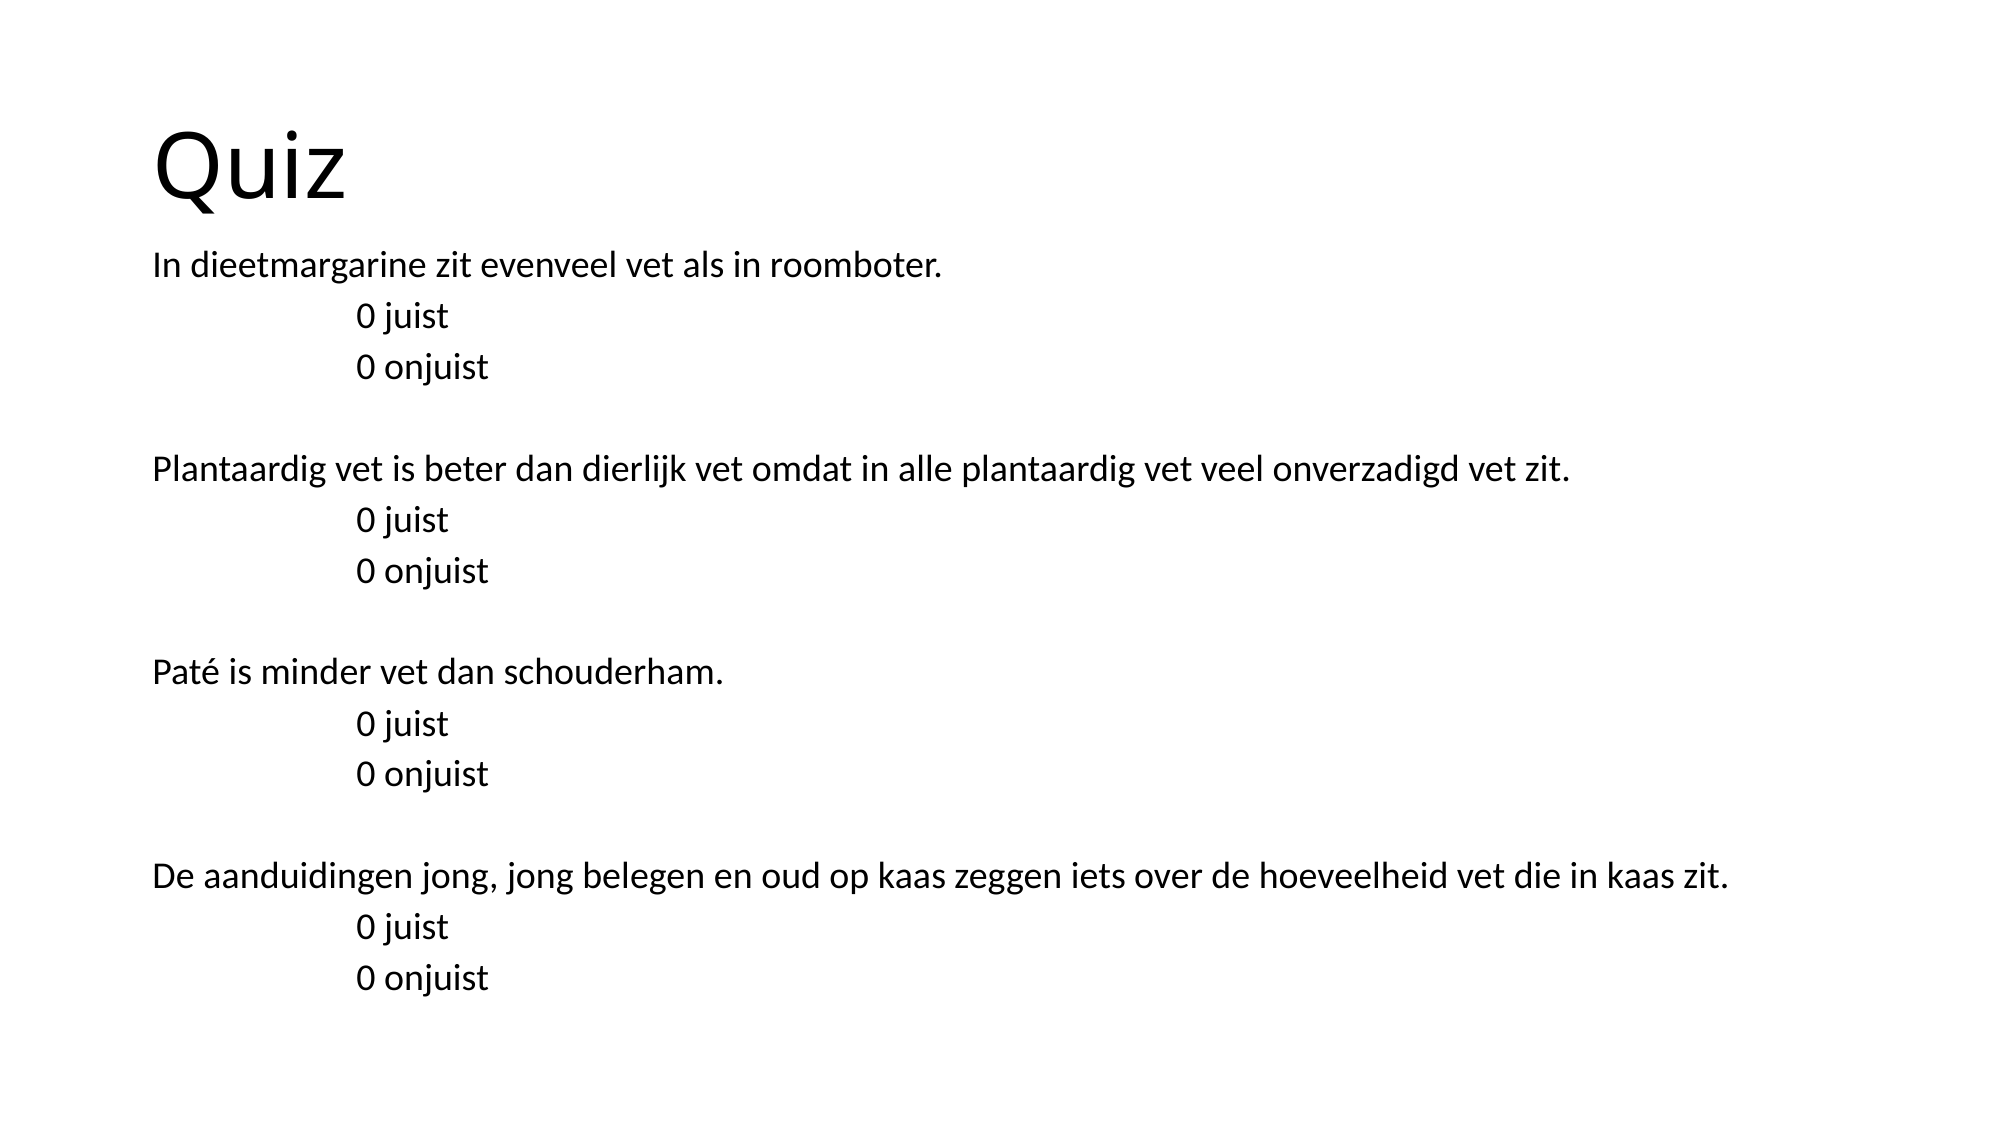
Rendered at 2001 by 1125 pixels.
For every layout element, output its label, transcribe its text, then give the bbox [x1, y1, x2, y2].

title Quiz [137, 59, 1863, 236]
list In dieetmargarine zit evenveel vet als in roomboter. 0 juist 0 onjuist Plantaardig vet is beter dan dierlijk vet omdat in alle plantaardig vet veel onverzadigd vet zit. 0 juist 0 onjuist Paté is minder vet dan schouderham. 0 juist 0 onjuist De aanduidingen jong, jong belegen en oud op kaas zeggen iets over de hoeveelheid vet die in kaas zit. 0 juist 0 onjuist [137, 236, 1863, 1066]
